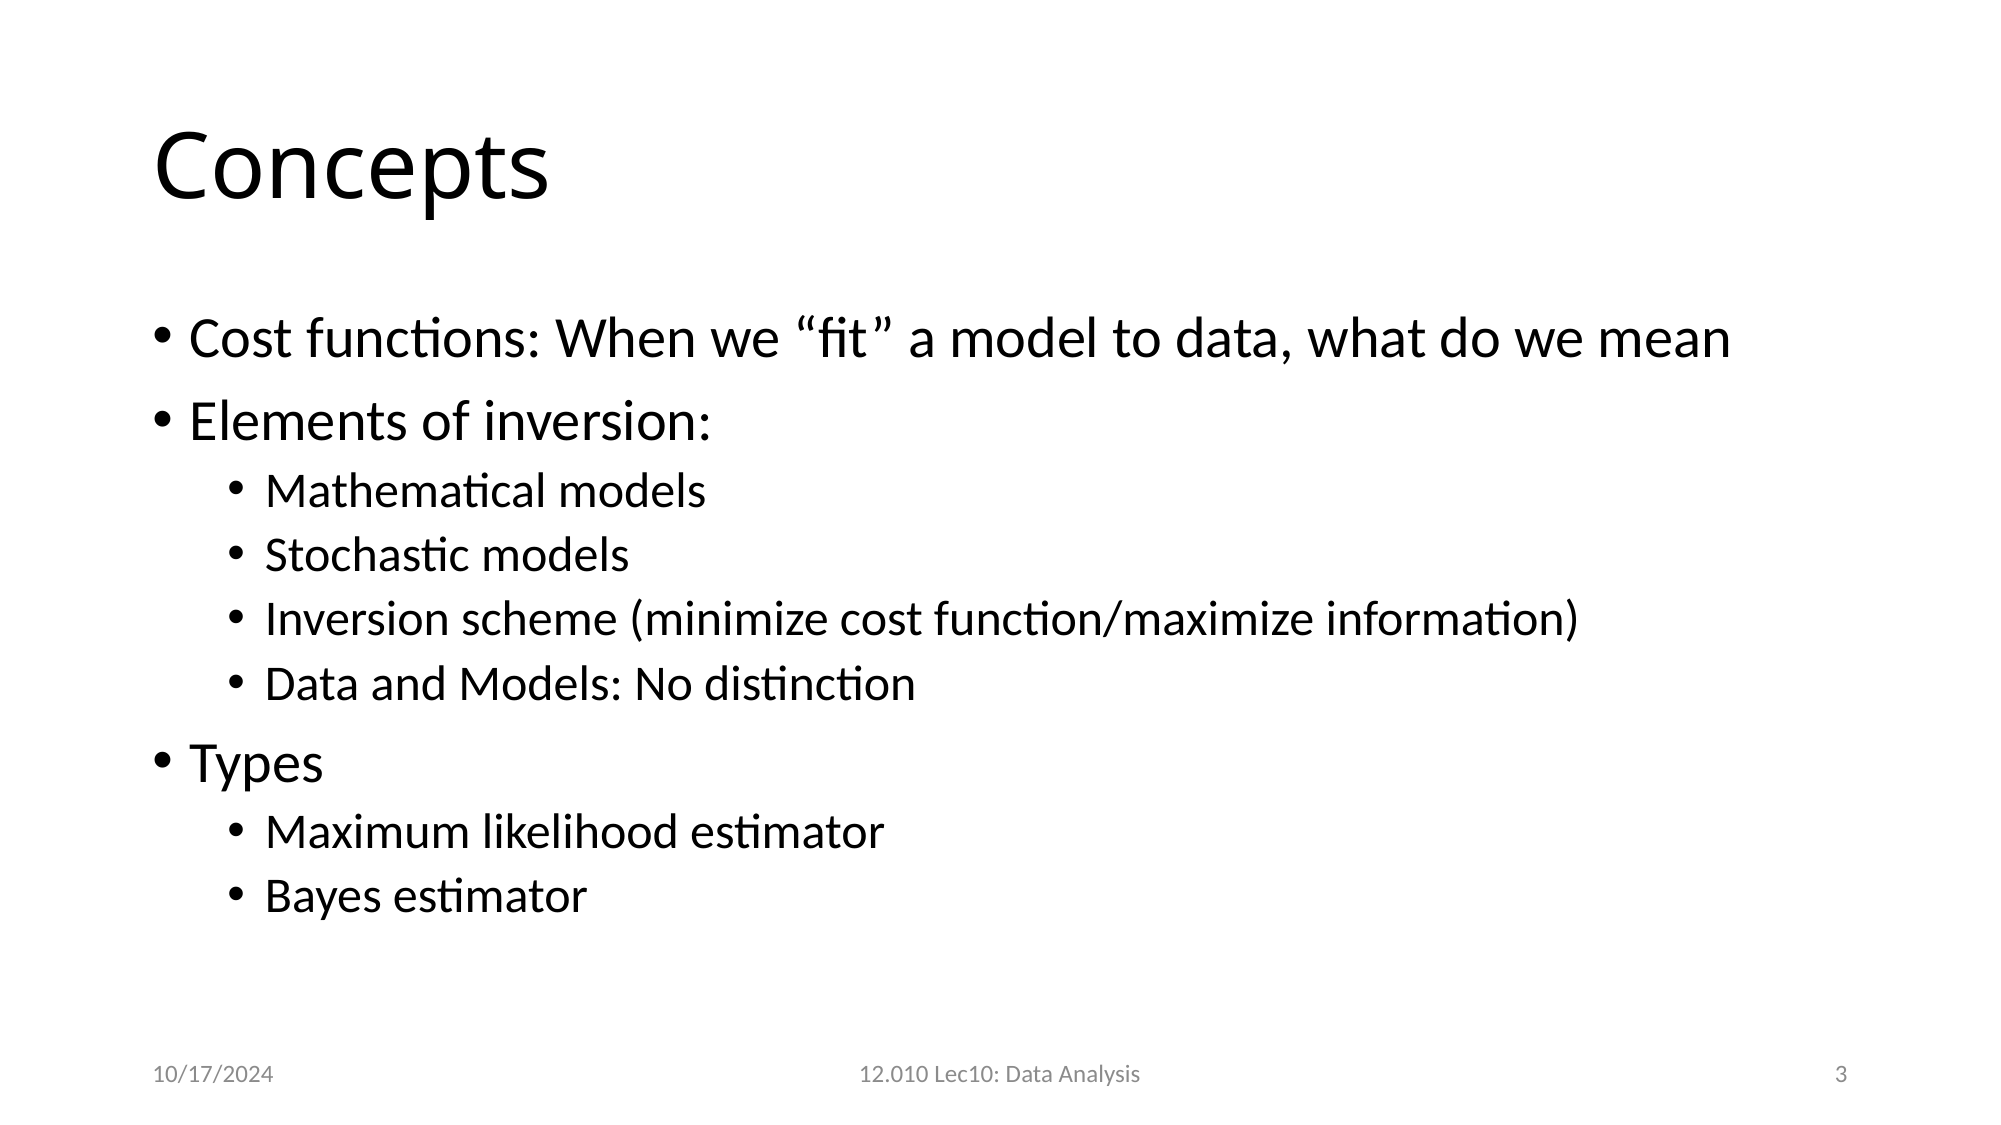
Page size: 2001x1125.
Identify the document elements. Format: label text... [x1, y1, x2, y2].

footer 12.010 Lec10: Data Analysis [662, 1042, 1338, 1103]
slide_number 3 [1412, 1042, 1863, 1103]
title Concepts [137, 59, 1863, 278]
list Cost functions: When we “fit” a model to data, what do we mean Elements of inversion: Mathematical models Stochastic models Inversion scheme (minimize cost function/maximize information) Data and Models: No distinction Types Maximum likelihood estimator Bayes estimator [137, 299, 1863, 1014]
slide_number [137, 1042, 588, 1103]
